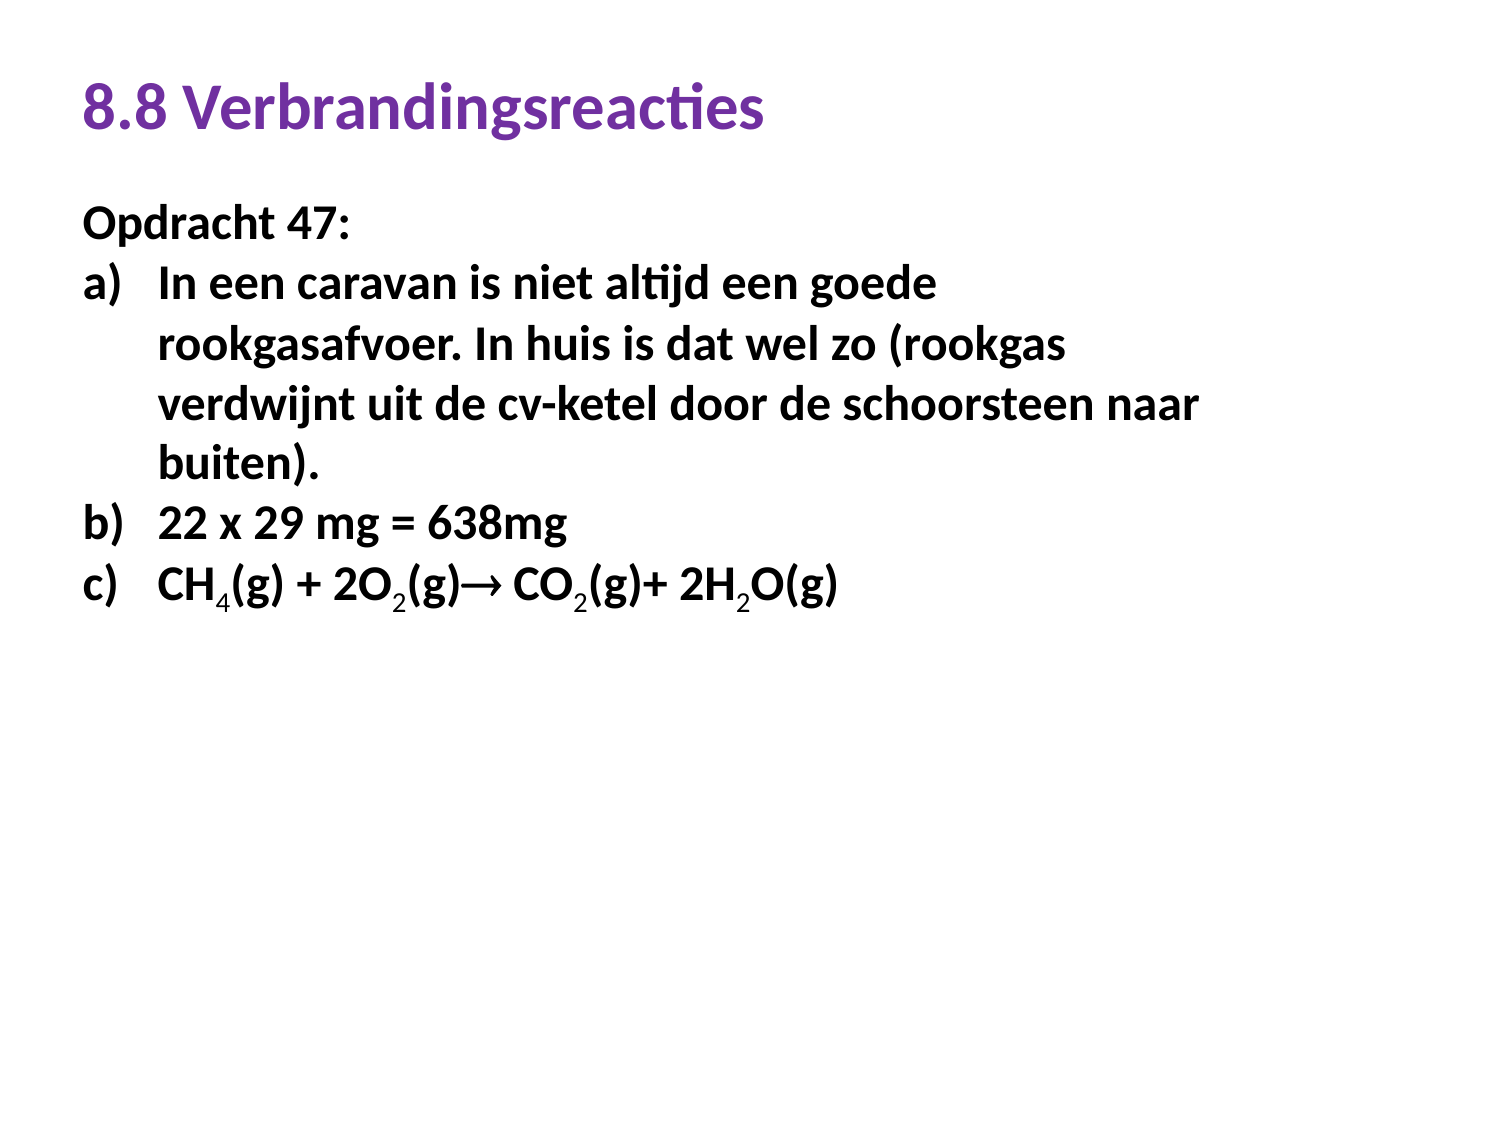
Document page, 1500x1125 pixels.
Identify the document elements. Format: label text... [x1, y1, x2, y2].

title 8.8 Verbrandingsreacties [67, 26, 1466, 180]
text_box Opdracht 47: In een caravan is niet altijd een goede rookgasafvoer. In huis is dat wel zo (rookgas verdwijnt uit de cv-ketel door de schoorsteen naar buiten). 22 x 29 mg = 638mg CH4(g) + 2O2(g) CO2(g)+ 2H2O(g) [67, 62, 1237, 746]
